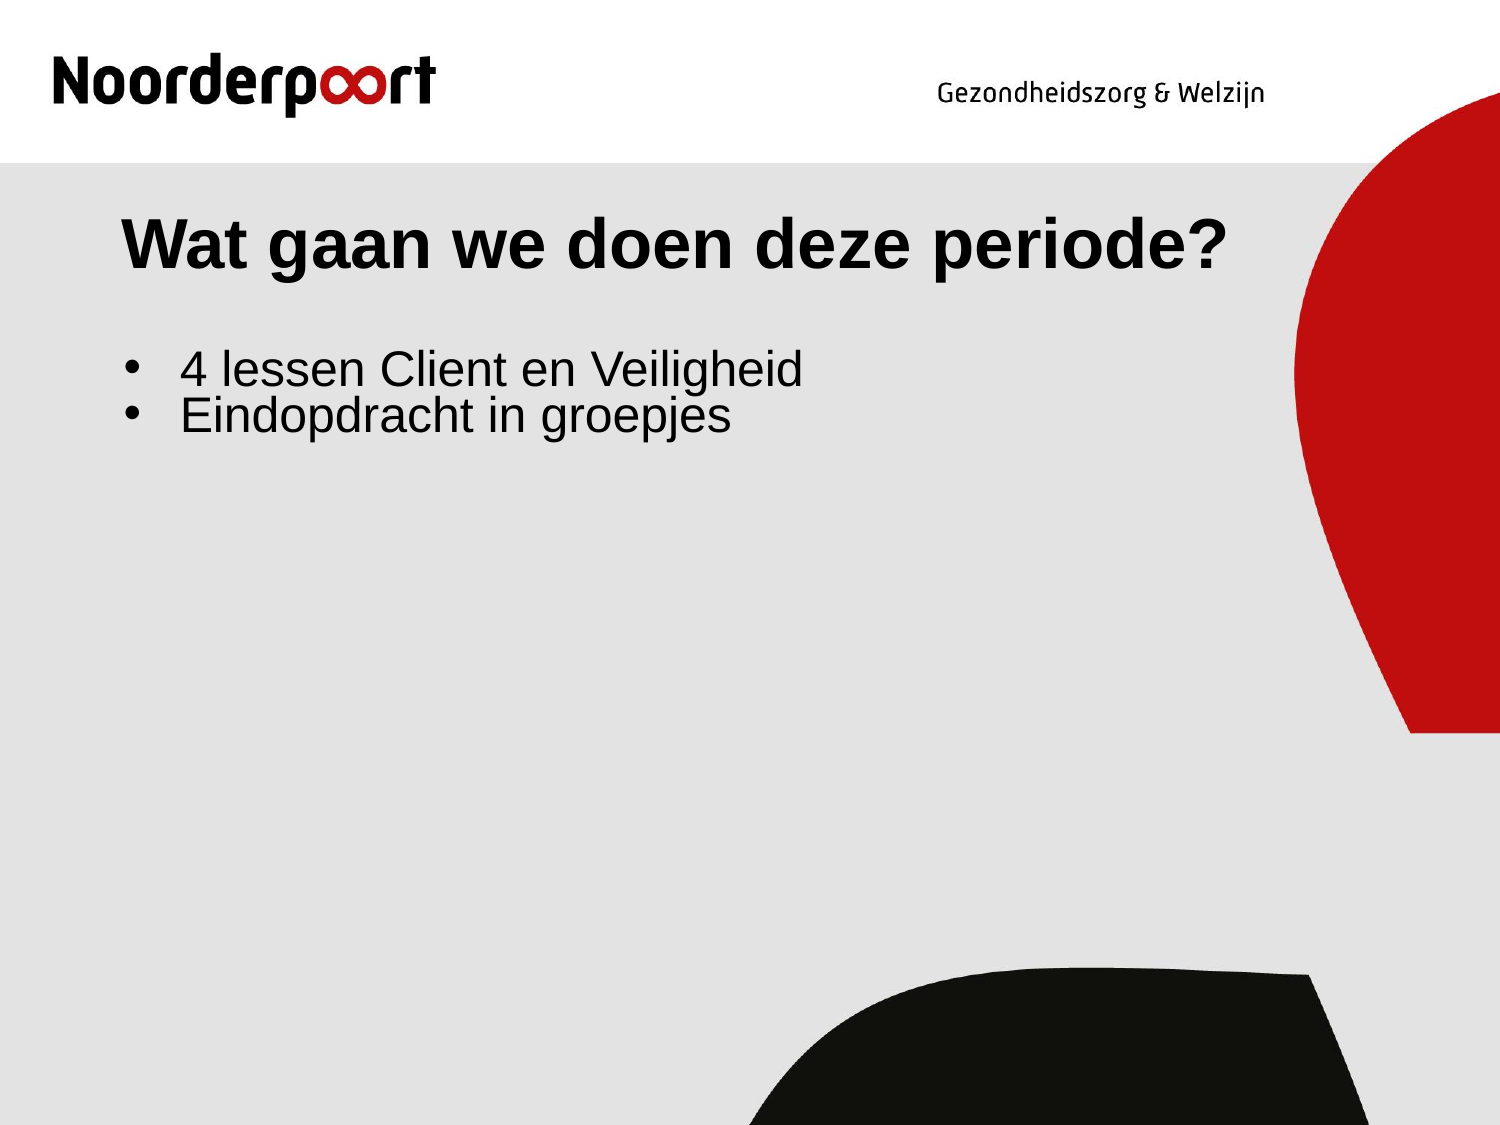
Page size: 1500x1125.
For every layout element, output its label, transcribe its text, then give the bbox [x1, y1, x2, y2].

list 4 lessen Client en Veiligheid Eindopdracht in groepjes [108, 343, 1292, 927]
picture [0, 0, 1500, 1125]
title Wat gaan we doen deze periode? [106, 187, 1290, 294]
